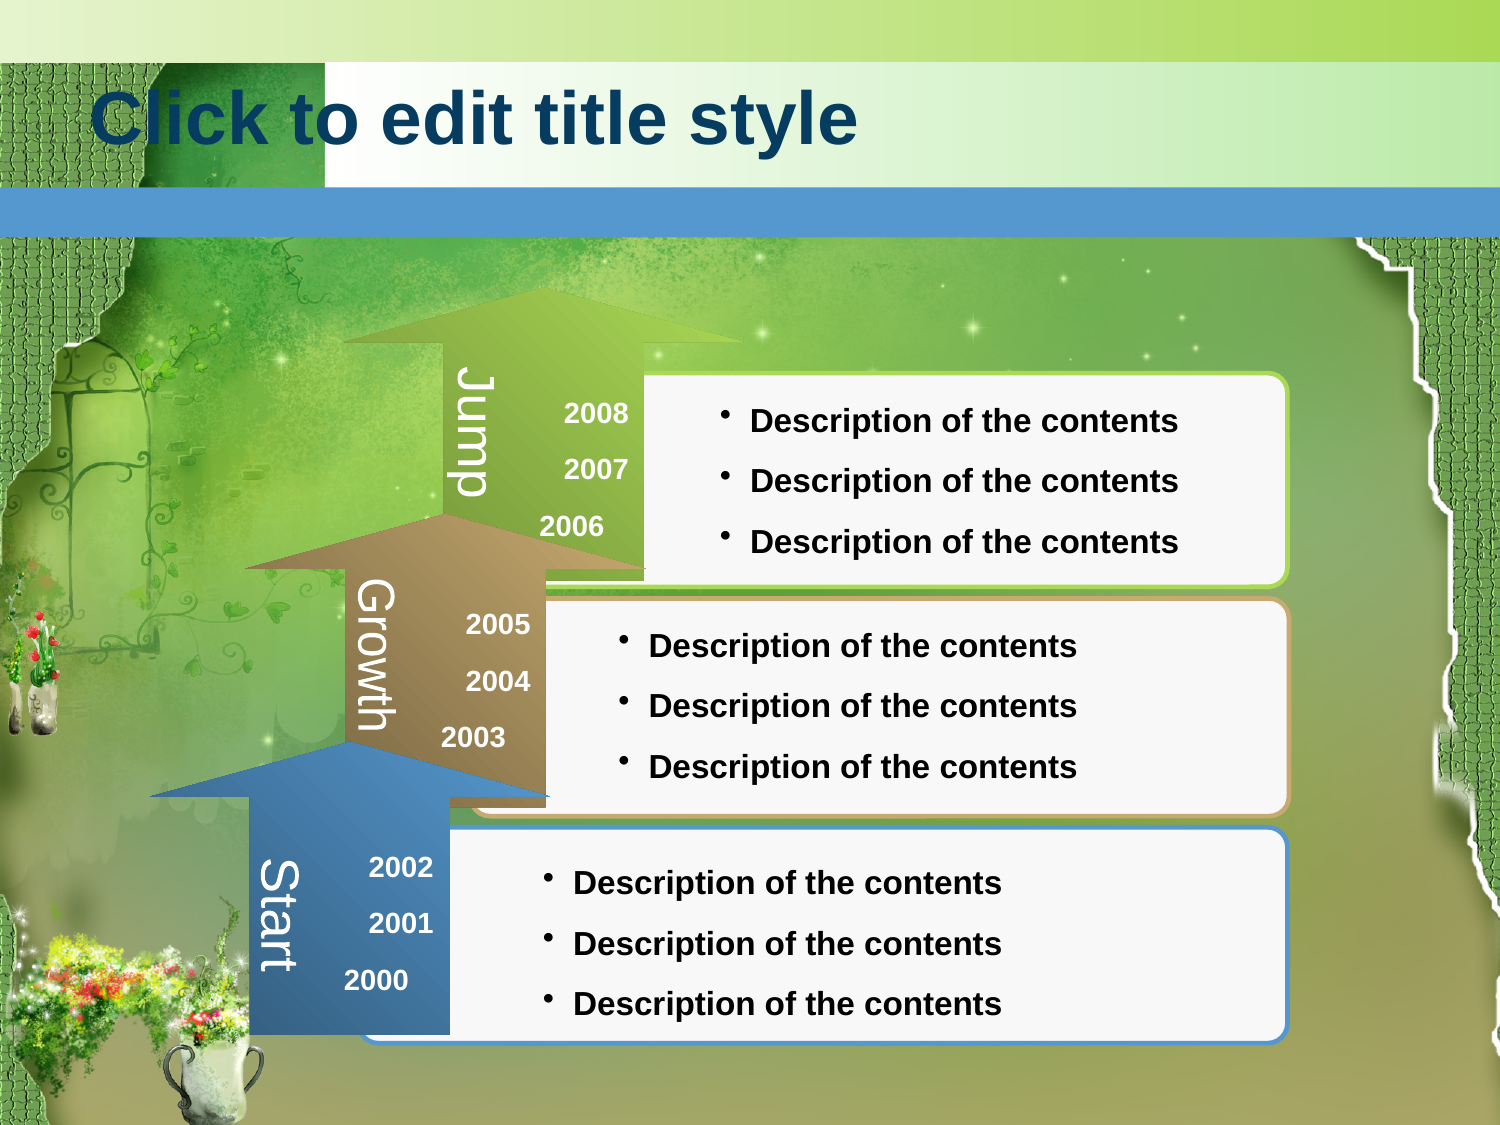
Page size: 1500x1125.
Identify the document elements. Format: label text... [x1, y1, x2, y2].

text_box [633, 0, 637, 62]
text_box [434, 0, 438, 62]
text_box [450, 803, 546, 808]
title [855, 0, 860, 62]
text_box 2005 2004 2003 [420, 591, 546, 803]
text_box Description of the contents Description of the contents Description of the contents [704, 387, 1263, 568]
text_box [245, 514, 518, 760]
text_box [150, 741, 450, 1035]
text_box Description of the contents Description of the contents Description of the contents [603, 612, 1221, 793]
text_box 2008 2007 2006 [518, 379, 644, 592]
picture [0, 62, 325, 187]
text_box 2002 2001 2000 [323, 833, 449, 1046]
text_box Description of the contents Description of the contents Description of the contents [528, 849, 1146, 1030]
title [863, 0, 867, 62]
title Click to edit title style [75, 62, 1425, 185]
picture [0, 238, 1500, 1125]
text_box [343, 287, 744, 533]
text_box [474, 598, 1289, 817]
text_box [644, 373, 1288, 587]
text_box [449, 827, 1288, 1044]
